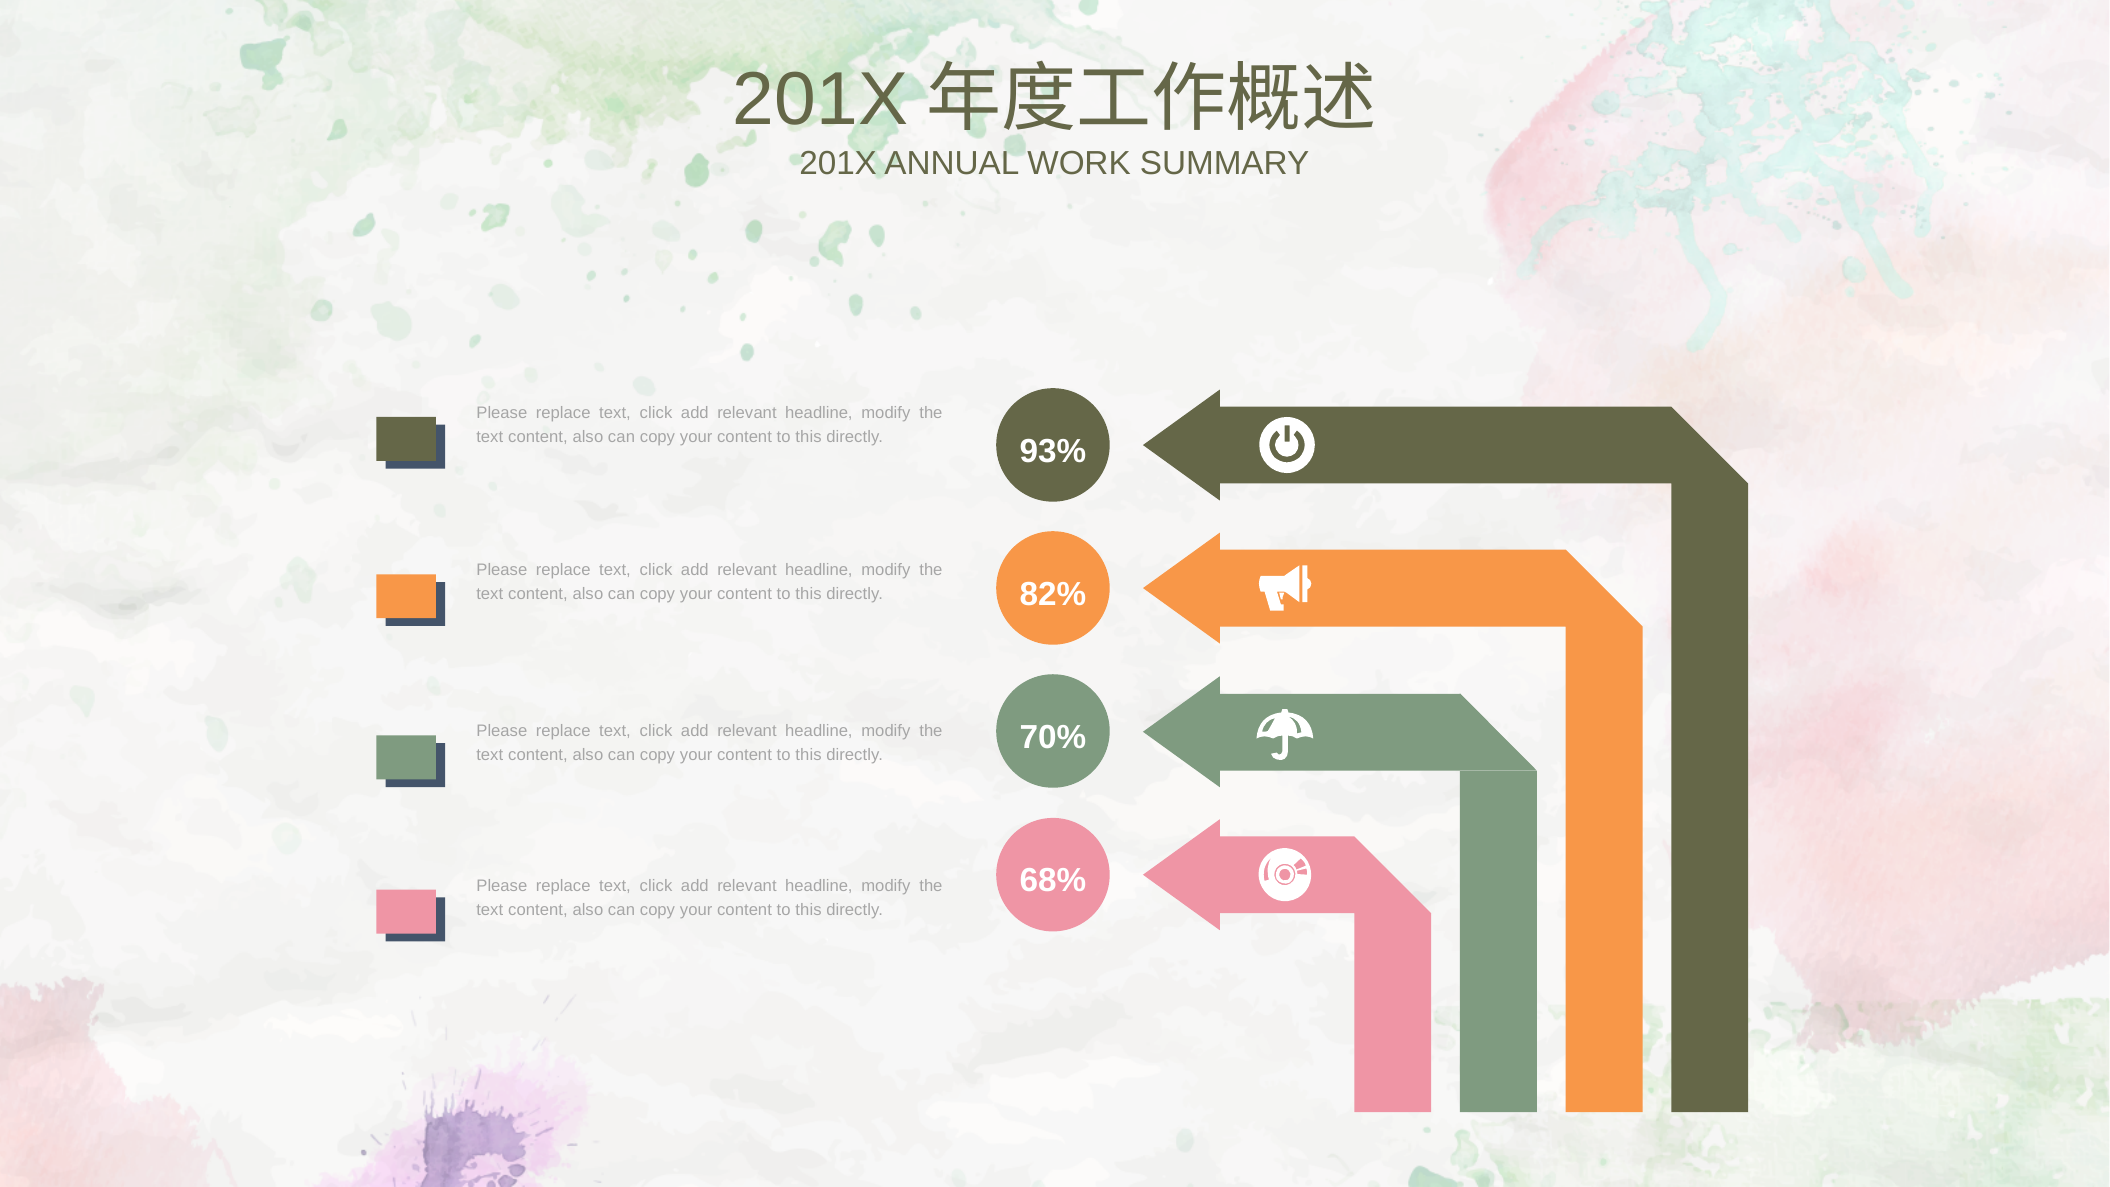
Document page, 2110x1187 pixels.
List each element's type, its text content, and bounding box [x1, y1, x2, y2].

picture [0, 0, 2110, 1187]
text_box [996, 388, 1110, 502]
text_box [996, 674, 1110, 788]
text_box Please replace text, click add relevant headline, modify the text content, also can copy your content to this directly. [461, 863, 959, 926]
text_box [996, 817, 1110, 932]
text_box Please replace text, click add relevant headline, modify the text content, also can copy your content to this directly. [461, 390, 959, 453]
text_box Please replace text, click add relevant headline, modify the text content, also can copy your content to this directly. [461, 547, 959, 611]
text_box 201X ANNUAL WORK SUMMARY [765, 141, 1344, 182]
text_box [996, 531, 1110, 645]
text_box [376, 574, 446, 626]
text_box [1142, 389, 1749, 1112]
text_box 201X年度工作概述 [703, 49, 1407, 140]
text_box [1142, 819, 1432, 1112]
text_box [376, 416, 446, 469]
text_box Please replace text, click add relevant headline, modify the text content, also can copy your content to this directly. [461, 708, 959, 772]
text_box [376, 735, 446, 788]
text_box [376, 889, 446, 942]
